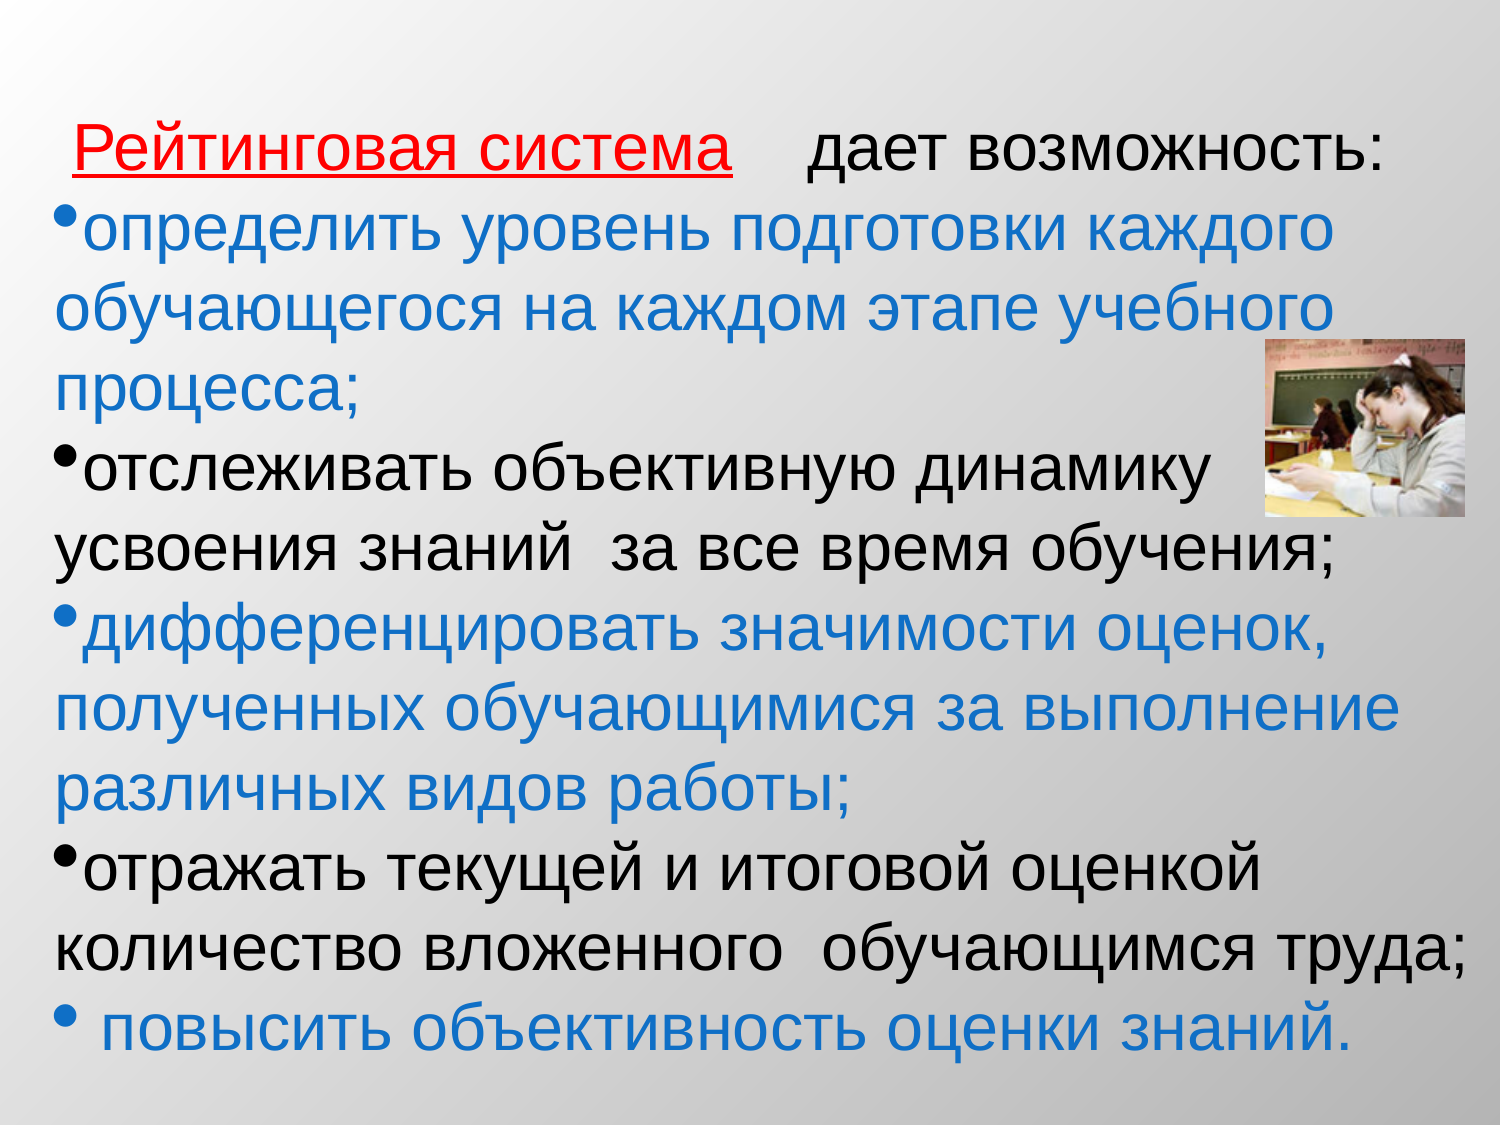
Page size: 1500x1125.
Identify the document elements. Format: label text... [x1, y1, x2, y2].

picture [1265, 339, 1465, 517]
text_box Рейтинговая система дает возможность: определить уровень подготовки каждого обучающегося на каждом этапе учебного процесса; отслеживать объективную динамику усвоения знаний за все время обучения; дифференцировать значимости оценок, полученных обучающимися за выполнение различных видов работы; отражать текущей и итоговой оценкой количество вложенного обучающимся труда; повысить объективность оценки знаний. [0, 96, 1500, 1116]
